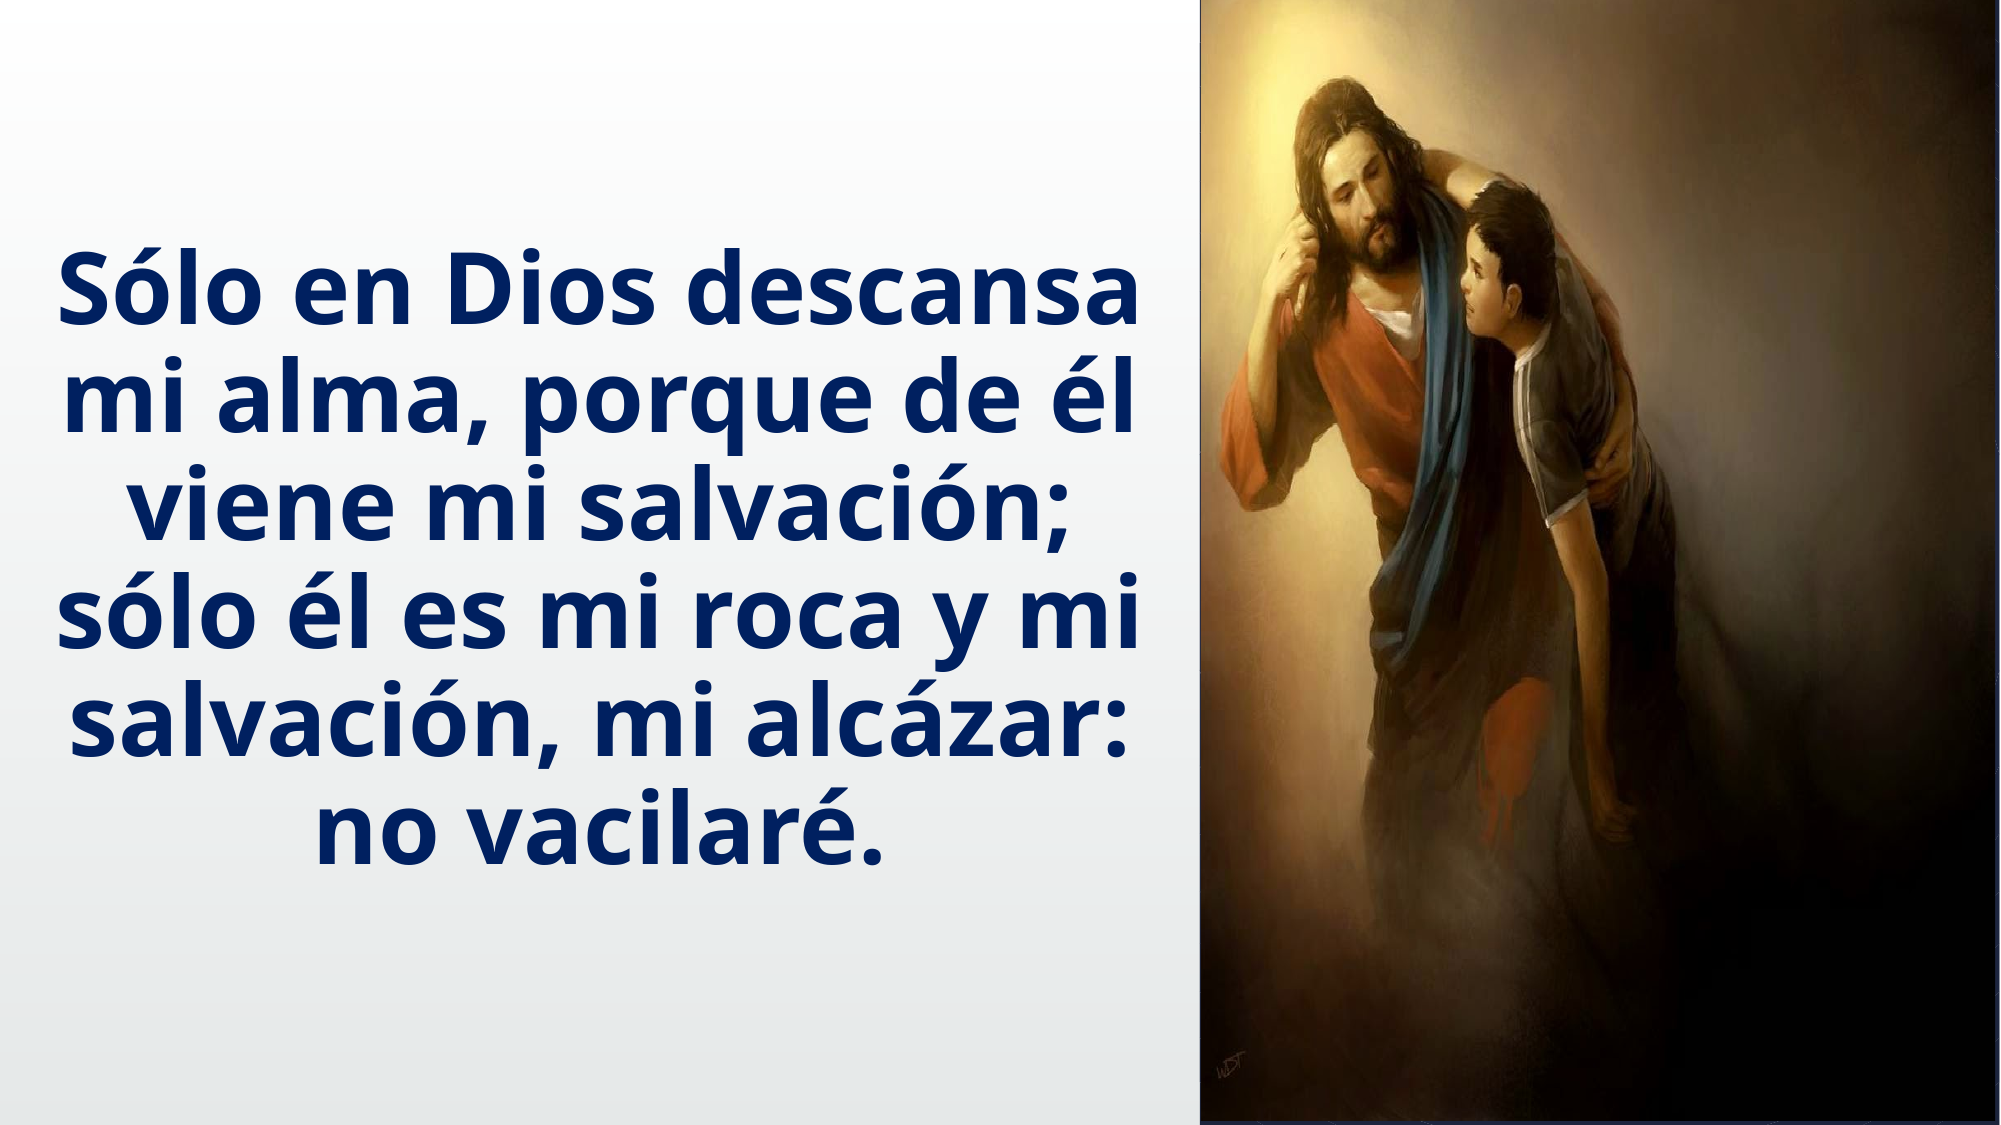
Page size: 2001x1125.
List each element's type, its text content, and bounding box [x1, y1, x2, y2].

title Sólo en Dios descansa mi alma, porque de él viene mi salvación; sólo él es mi roca y mi salvación, mi alcázar: no vacilaré. [0, 0, 1200, 1125]
picture [1200, 0, 1996, 1125]
